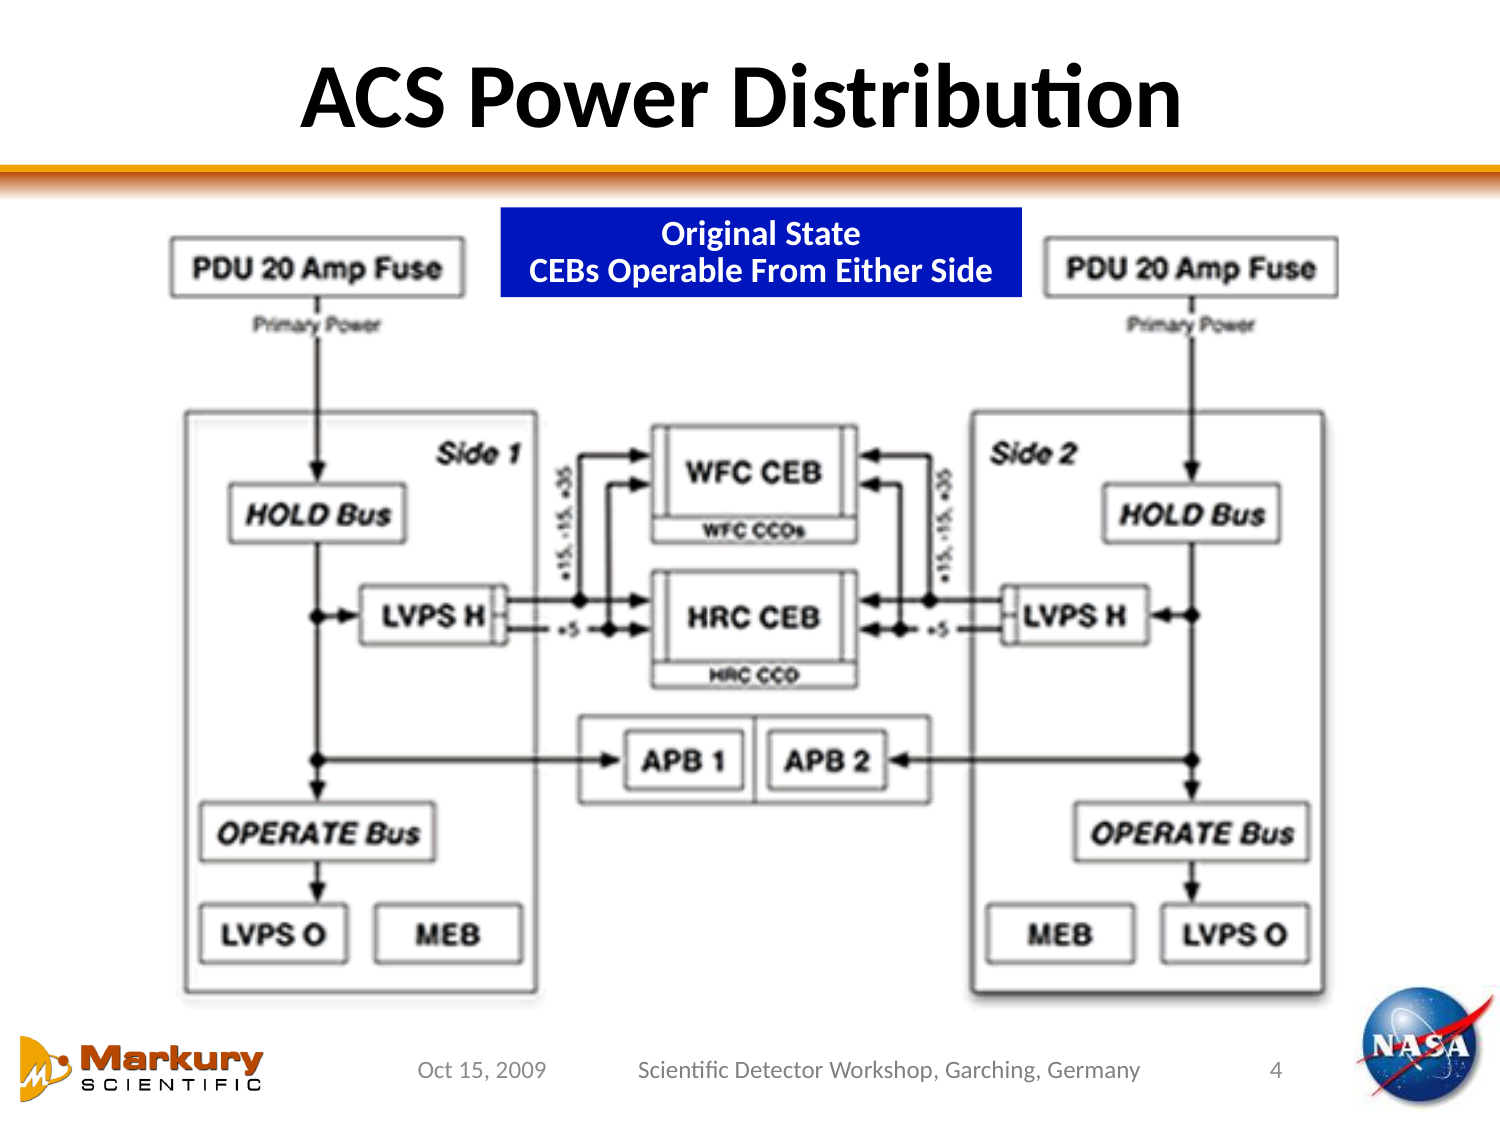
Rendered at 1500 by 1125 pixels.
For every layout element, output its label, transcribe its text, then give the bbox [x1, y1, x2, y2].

title ACS Power Distribution [24, 26, 1460, 155]
picture [17, 1033, 267, 1105]
slide_number 4 [1233, 1038, 1319, 1099]
picture [1354, 985, 1500, 1112]
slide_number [402, 1038, 591, 1099]
text_box Original State CEBs Operable From Either Side [500, 207, 1022, 213]
picture [145, 214, 1340, 1027]
footer Scientific Detector Workshop, Garching, Germany [591, 1038, 1188, 1099]
